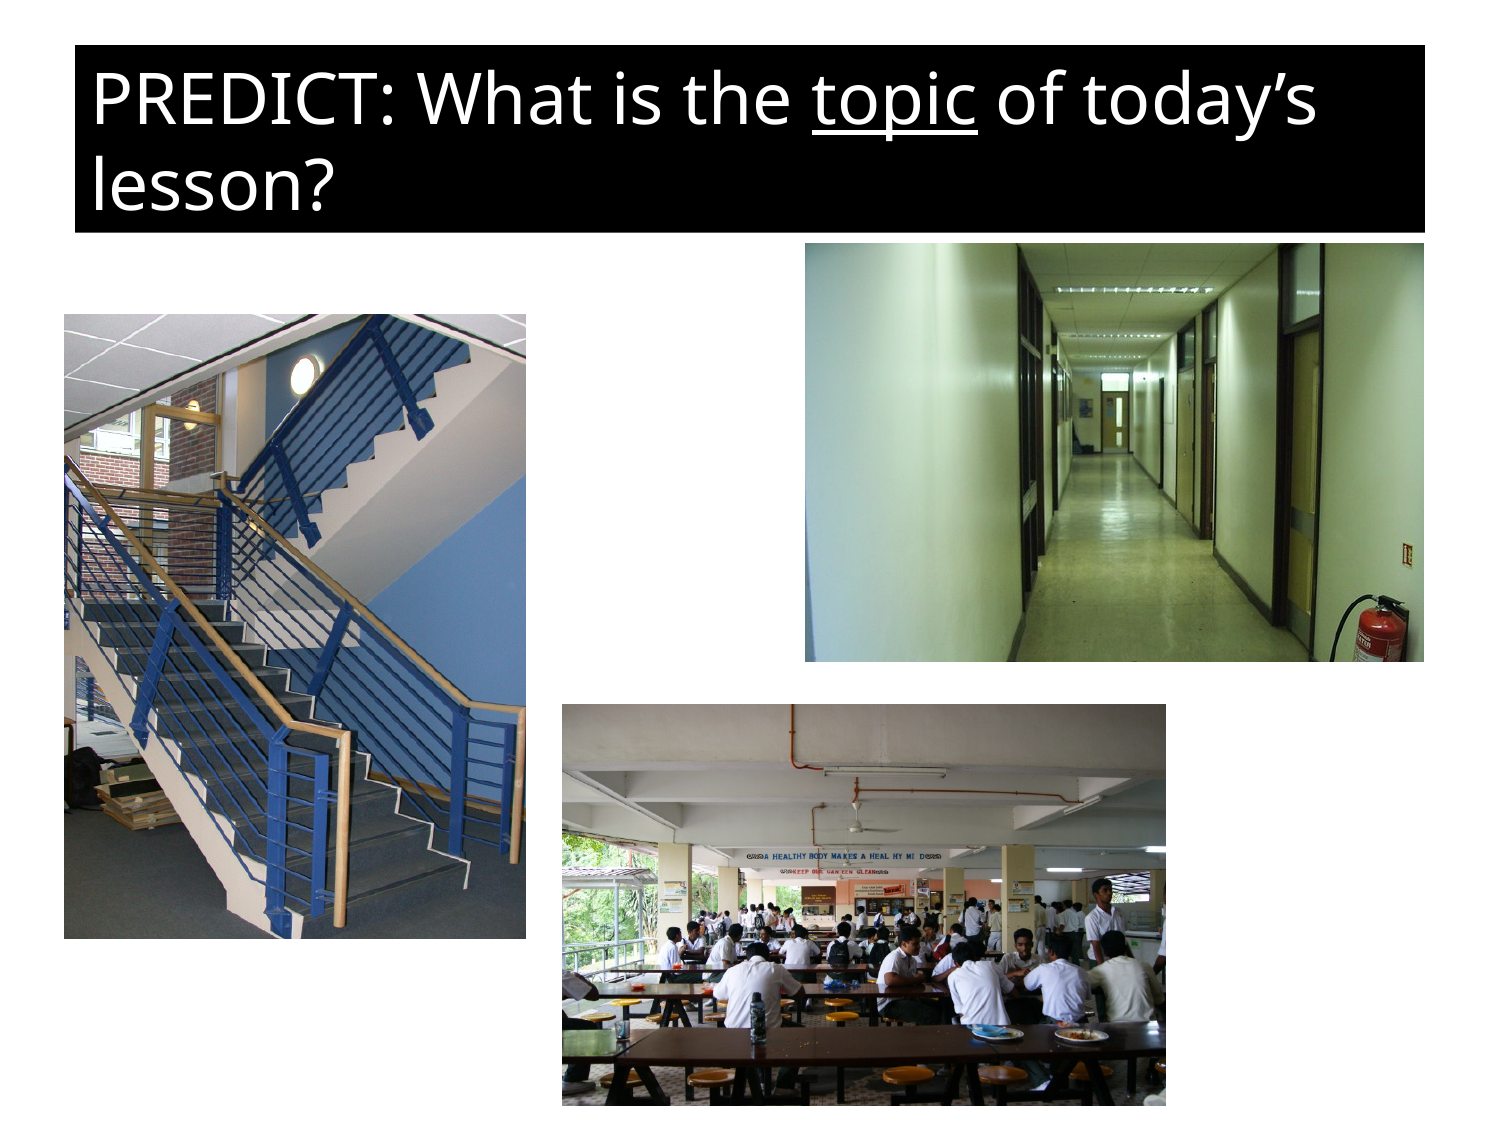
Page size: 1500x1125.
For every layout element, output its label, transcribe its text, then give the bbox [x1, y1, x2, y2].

picture [64, 314, 526, 939]
picture [562, 703, 1166, 1107]
title PREDICT: What is the topic of today’s lesson? [75, 45, 1425, 233]
picture [804, 243, 1424, 662]
